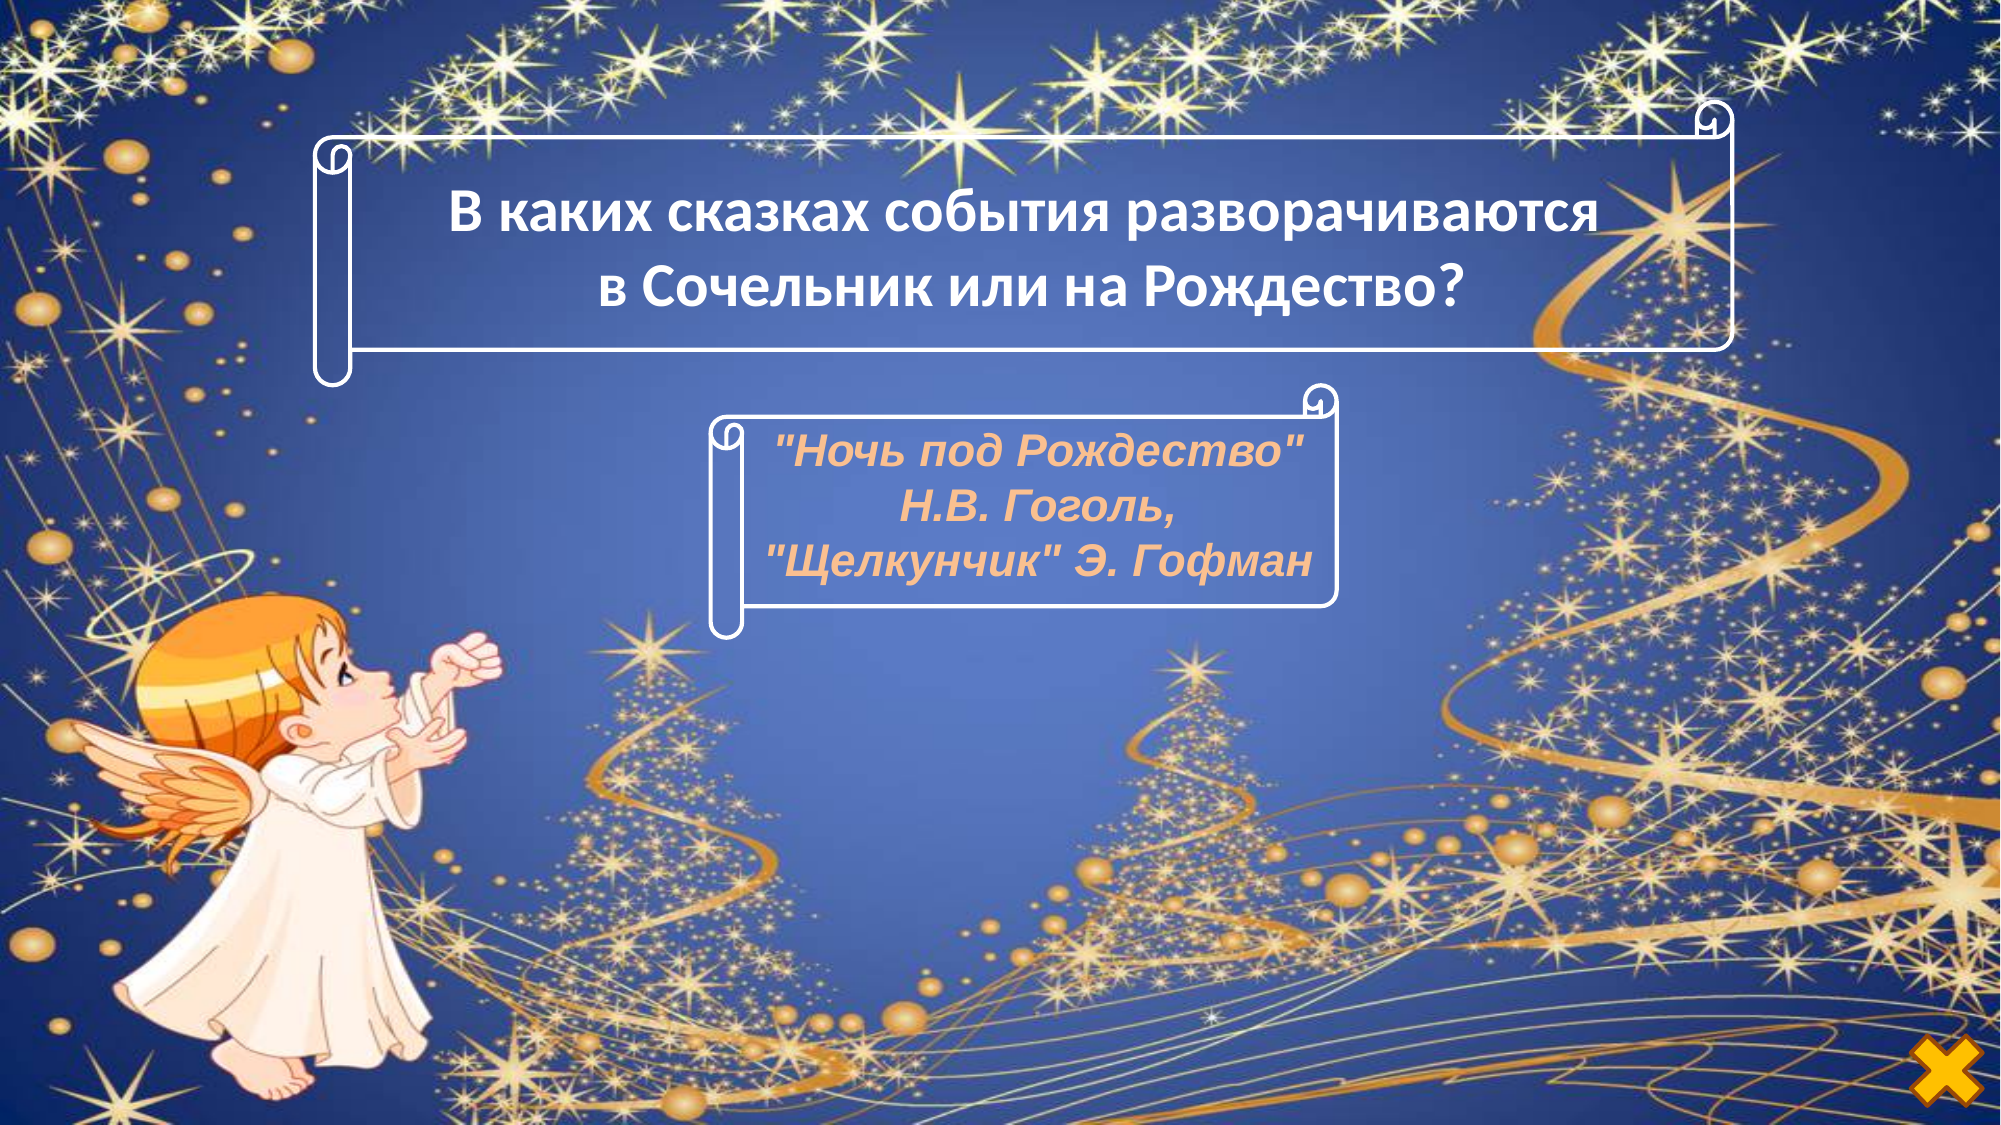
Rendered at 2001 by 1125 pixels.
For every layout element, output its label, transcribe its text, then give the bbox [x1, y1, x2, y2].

text_box [708, 383, 1339, 640]
text_box В каких сказках события разворачиваются в Сочельник или на Рождество? [312, 99, 1735, 388]
text_box "Ночь под Рождество" Н.В. Гоголь, "Щелкунчик" Э. Гофман [740, 413, 1337, 593]
picture [0, 0, 2001, 1125]
text_box [1908, 1033, 1985, 1108]
